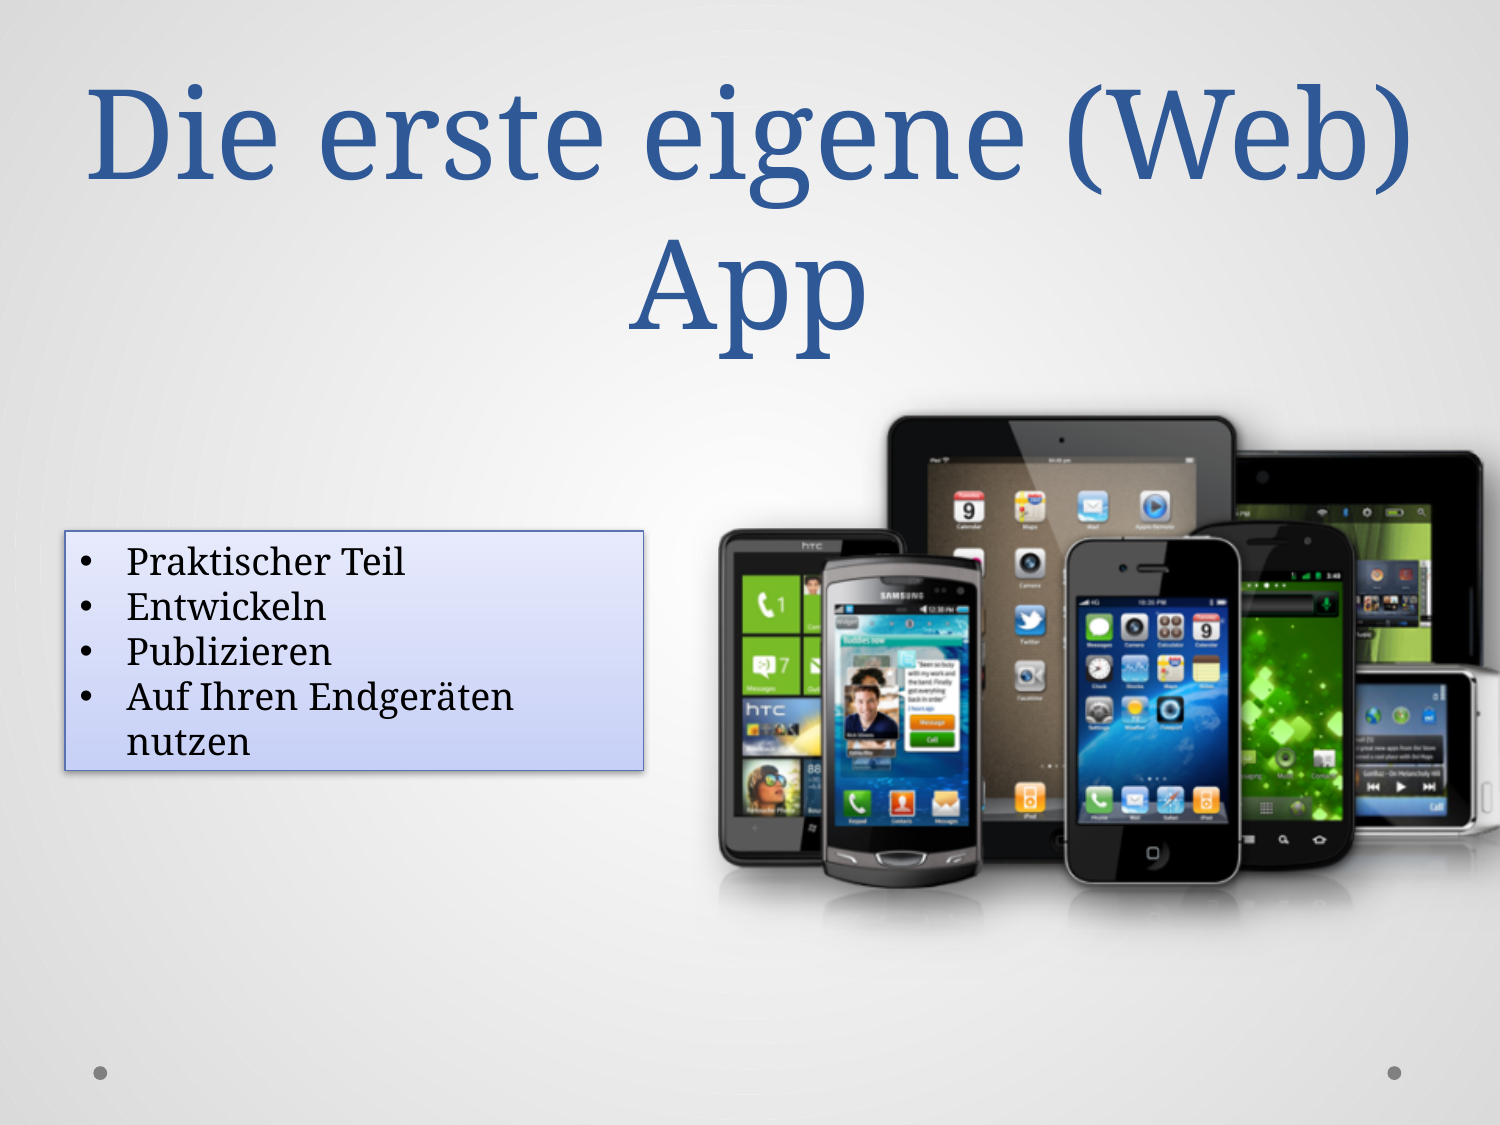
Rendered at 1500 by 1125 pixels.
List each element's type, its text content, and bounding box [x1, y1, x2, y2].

picture [718, 408, 1500, 936]
text_box Praktischer Teil Entwickeln Publizieren Auf Ihren Endgeräten nutzen [64, 530, 644, 771]
title Die erste eigene (Web) App [0, 0, 1500, 362]
